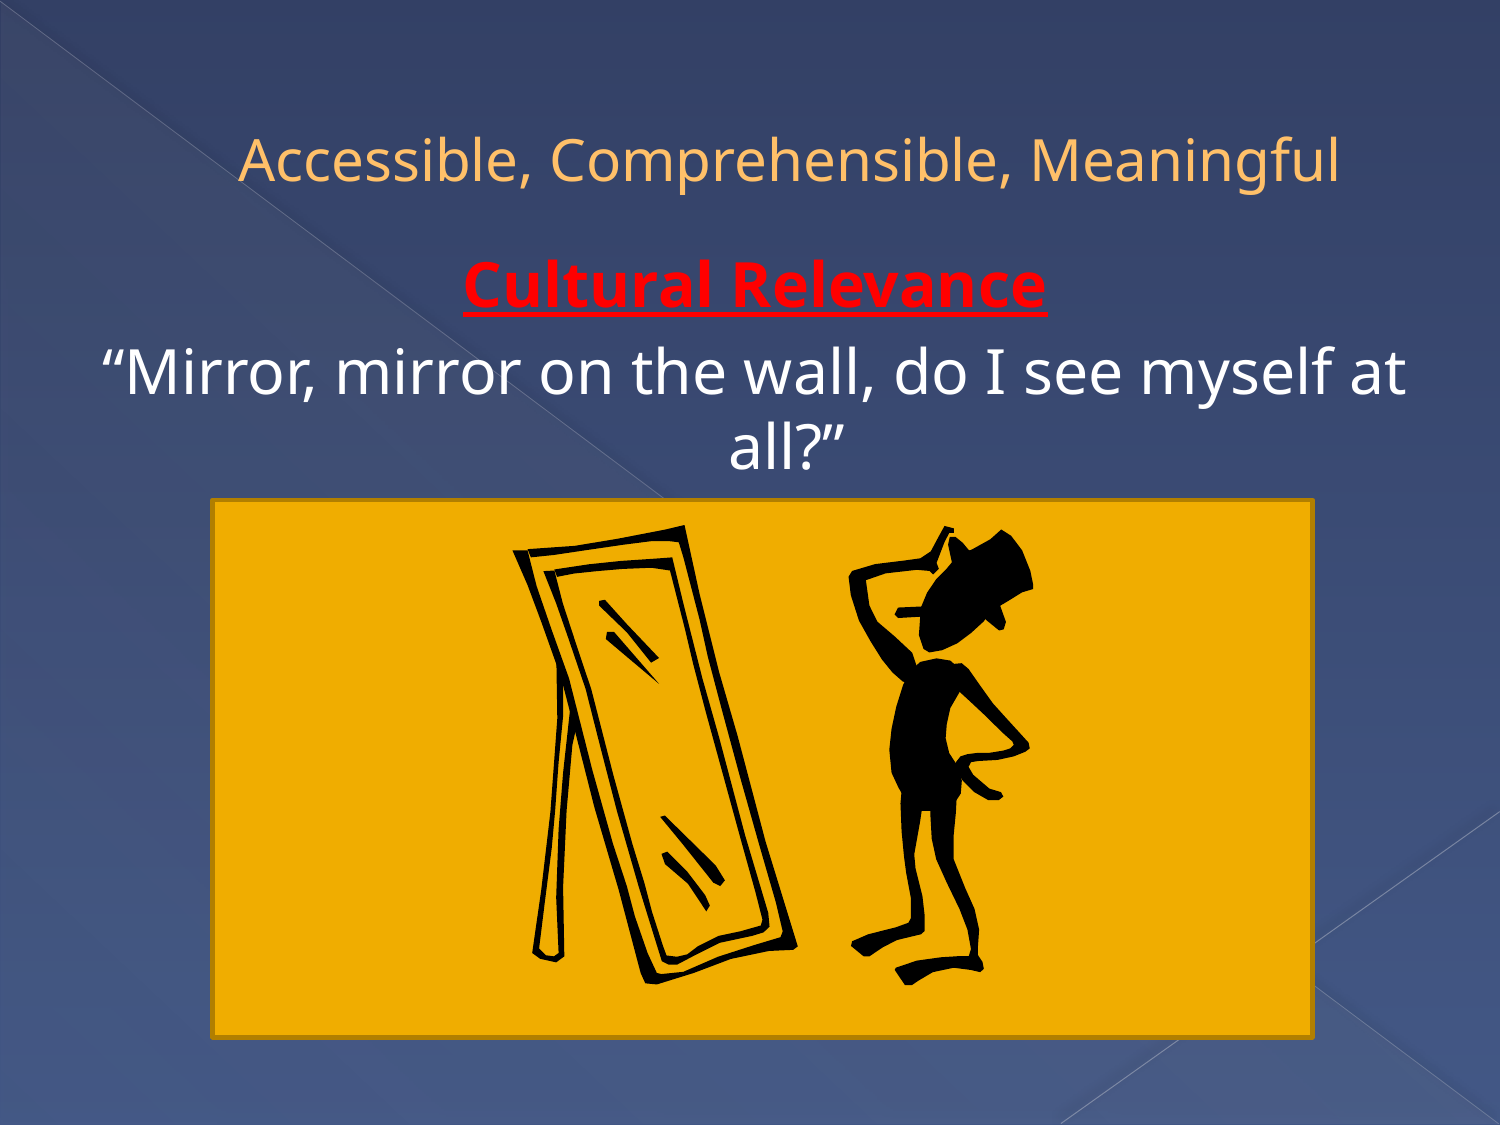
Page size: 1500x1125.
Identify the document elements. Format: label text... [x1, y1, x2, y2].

picture [512, 524, 1034, 986]
list Cultural Relevance “Mirror, mirror on the wall, do I see myself at all?” [75, 237, 1425, 1059]
title Accessible, Comprehensible, Meaningful [75, 43, 1425, 237]
